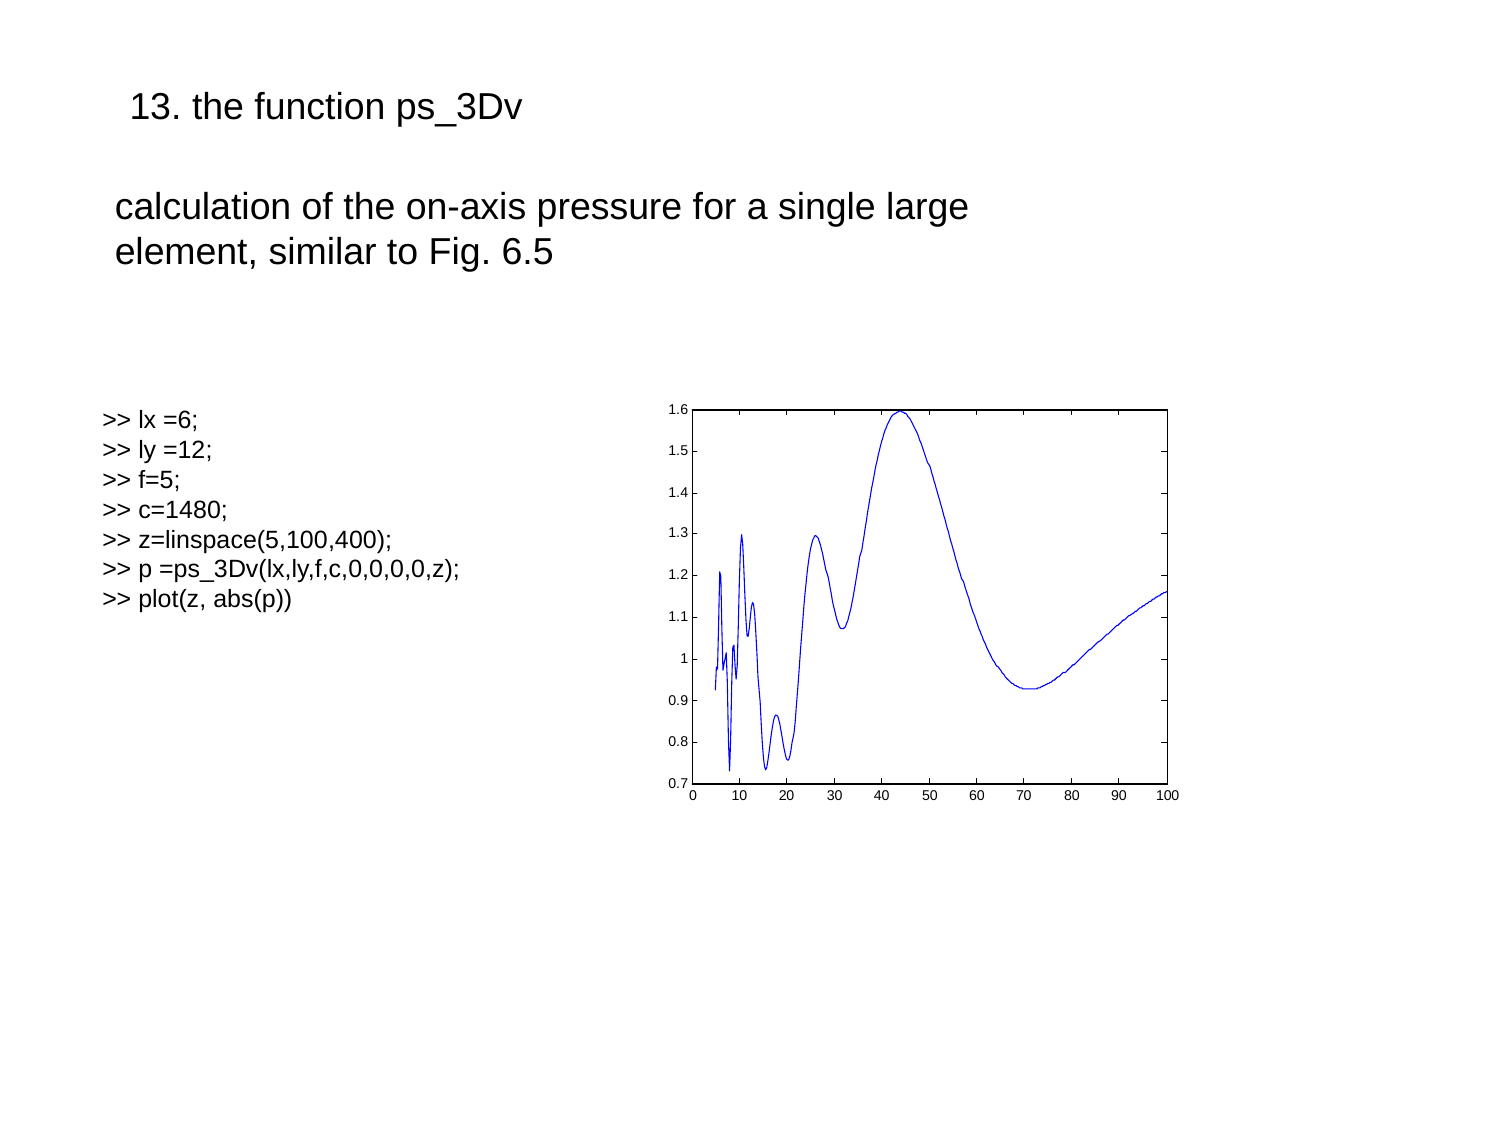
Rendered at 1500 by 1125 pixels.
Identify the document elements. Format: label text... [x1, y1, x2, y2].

text_box 13. the function ps_3Dv [114, 74, 538, 135]
picture [612, 374, 1226, 835]
text_box calculation of the on-axis pressure for a single large element, similar to Fig. 6.5 [99, 174, 1100, 280]
text_box >> lx =6; >> ly =12; >> f=5; >> c=1480; >> z=linspace(5,100,400); >> p =ps_3Dv(lx,ly,f,c,0,0,0,0,z); >> plot(z, abs(p)) [87, 395, 575, 621]
